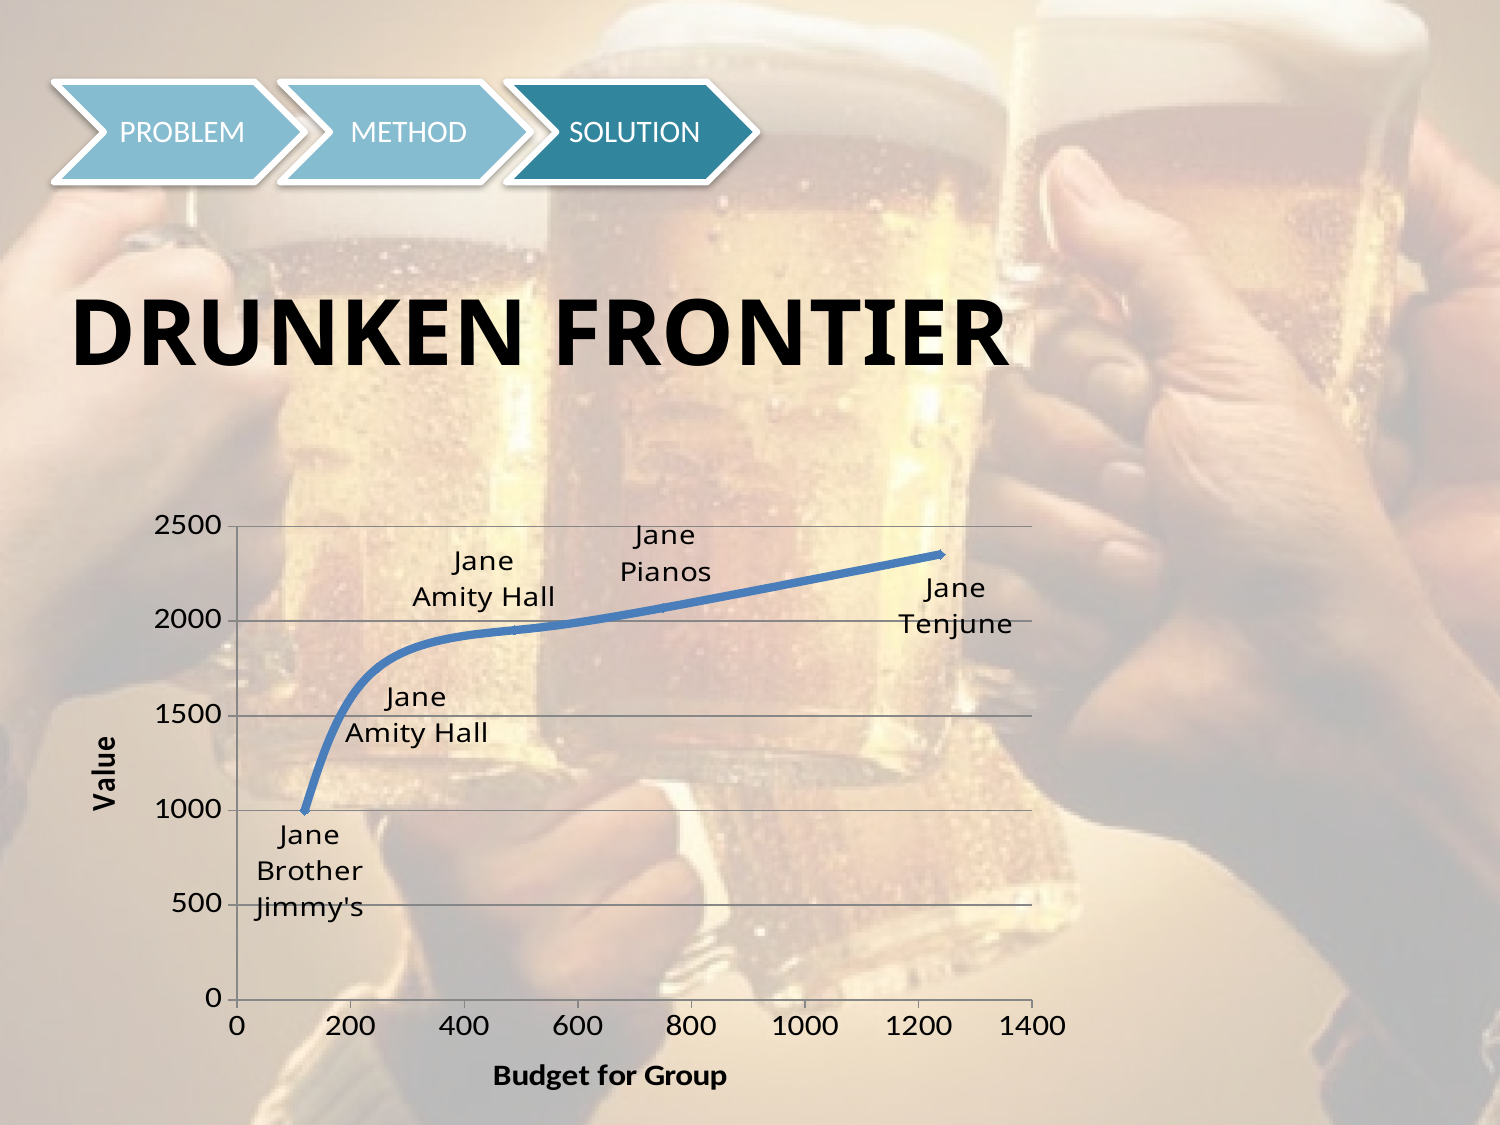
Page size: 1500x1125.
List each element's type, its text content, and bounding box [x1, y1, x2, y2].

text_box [53, 23, 758, 241]
chart [53, 421, 1088, 1125]
title DRUNKEN FRONTIER [53, 234, 1404, 423]
